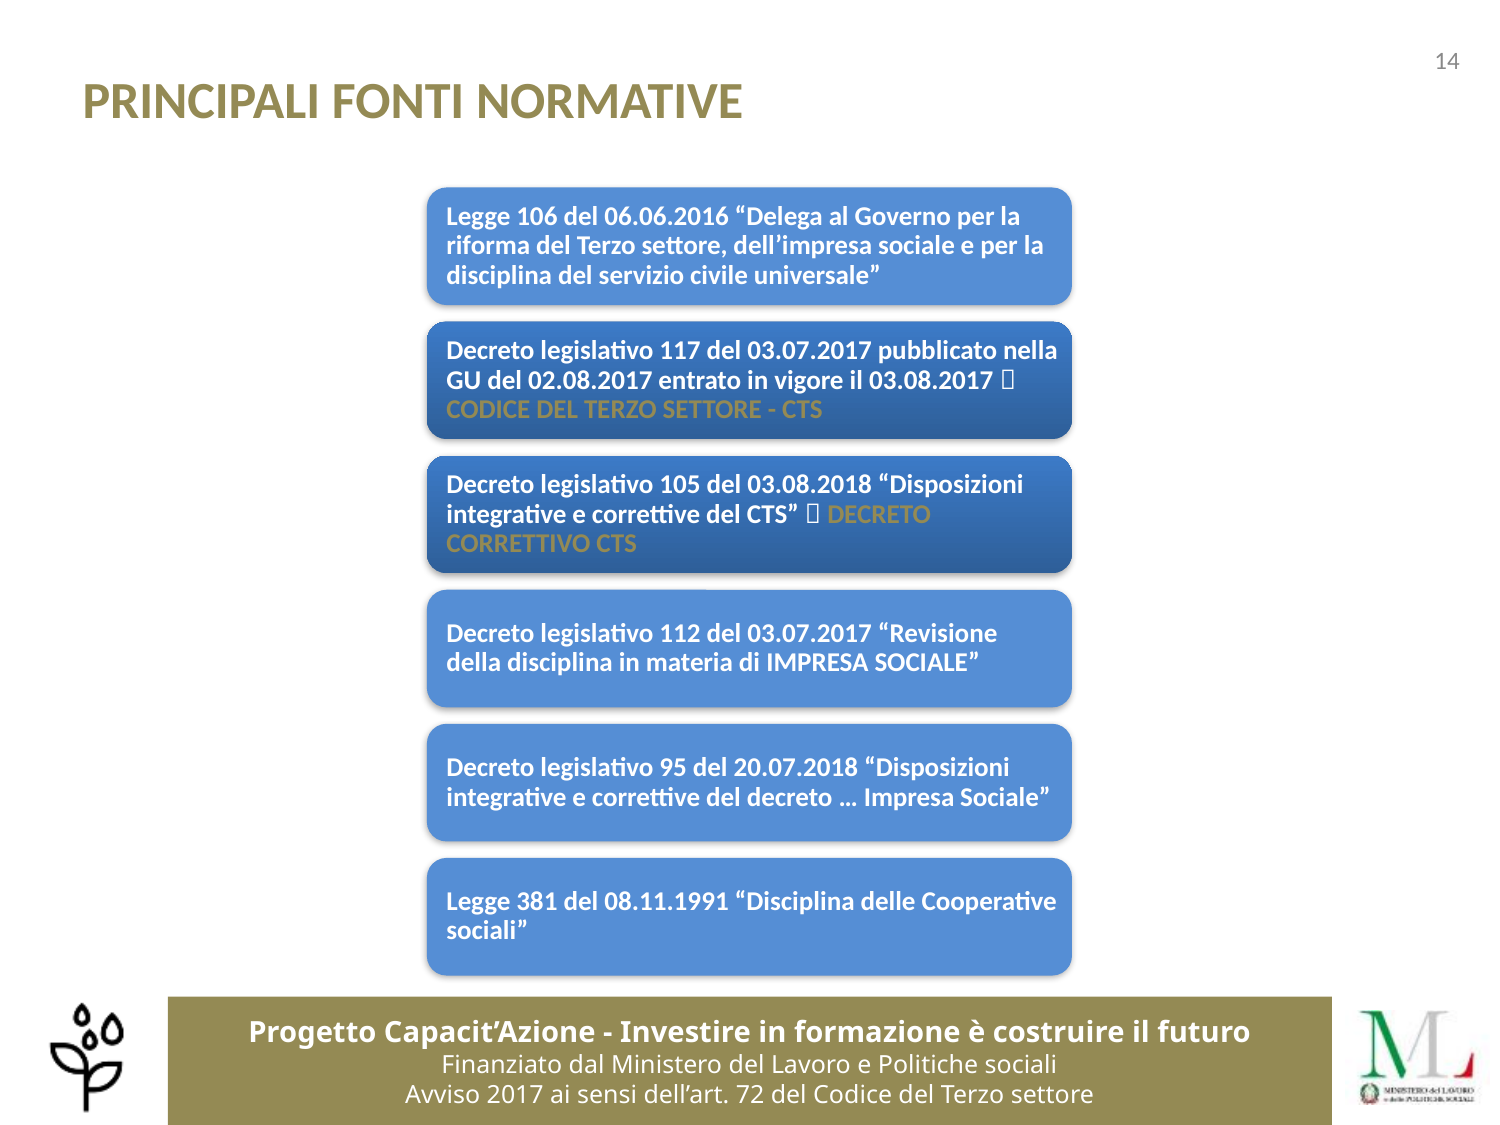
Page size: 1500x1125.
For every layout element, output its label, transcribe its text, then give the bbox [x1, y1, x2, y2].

text_box PRINCIPALI FONTI NORMATIVE [67, 59, 759, 137]
text_box Progetto Capacit’Azione - Investire in formazione è costruire il futuro Finanziato dal Ministero del Lavoro e Politiche sociali Avviso 2017 ai sensi dell’art. 72 del Codice del Terzo settore [166, 994, 1334, 1125]
picture [47, 1002, 129, 1113]
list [426, 186, 1073, 977]
picture [1345, 1009, 1491, 1106]
slide_number 14 [1124, 29, 1475, 90]
